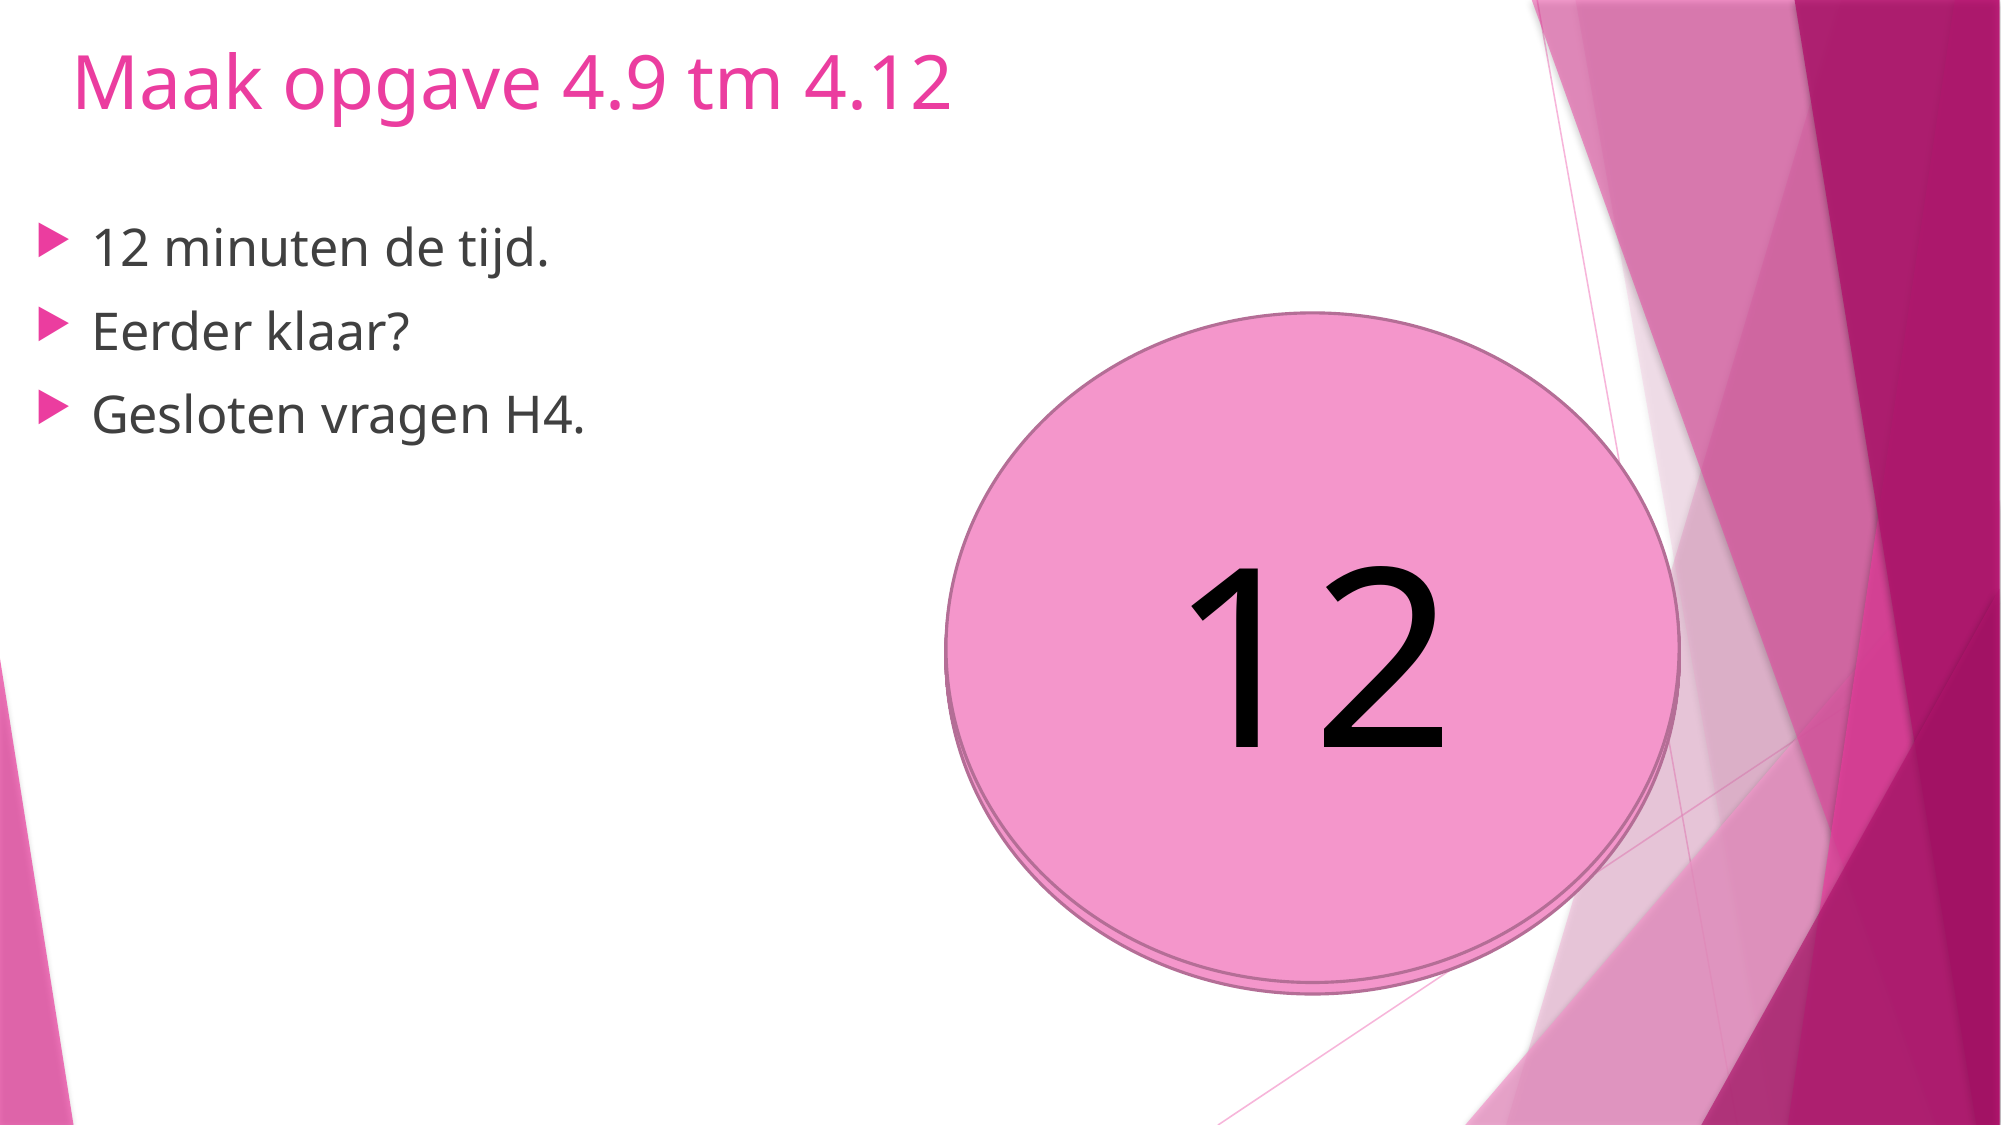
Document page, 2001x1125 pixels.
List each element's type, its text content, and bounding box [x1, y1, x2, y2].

text_box 11 [945, 668, 1681, 996]
title Maak opgave 4.9 tm 4.12 [56, 27, 1522, 319]
list 12 minuten de tijd. Eerder klaar? Gesloten vragen H4. [19, 207, 865, 1112]
text_box 12 [944, 311, 1681, 985]
